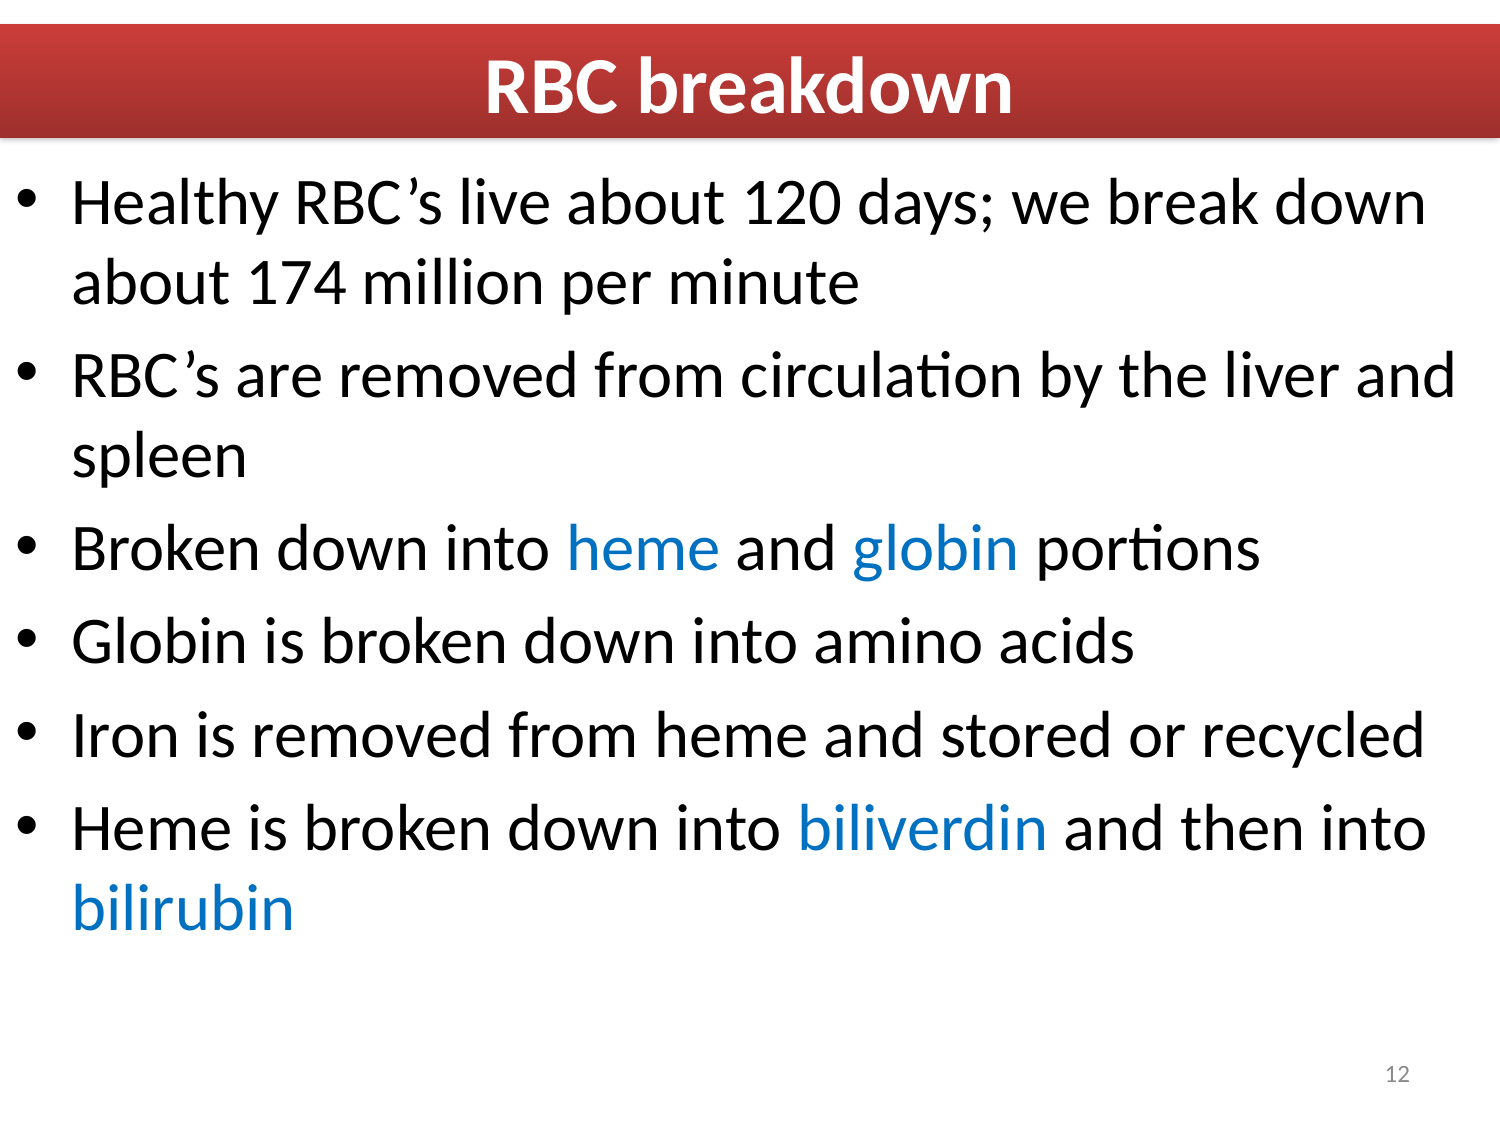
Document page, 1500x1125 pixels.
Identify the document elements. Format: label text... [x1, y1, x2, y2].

list Healthy RBC’s live about 120 days; we break down about 174 million per minute RBC’s are removed from circulation by the liver and spleen Broken down into heme and globin portions Globin is broken down into amino acids Iron is removed from heme and stored or recycled Heme is broken down into biliverdin and then into bilirubin [0, 149, 1500, 1088]
slide_number 12 [1074, 1042, 1425, 1103]
title RBC breakdown [0, 24, 1500, 138]
